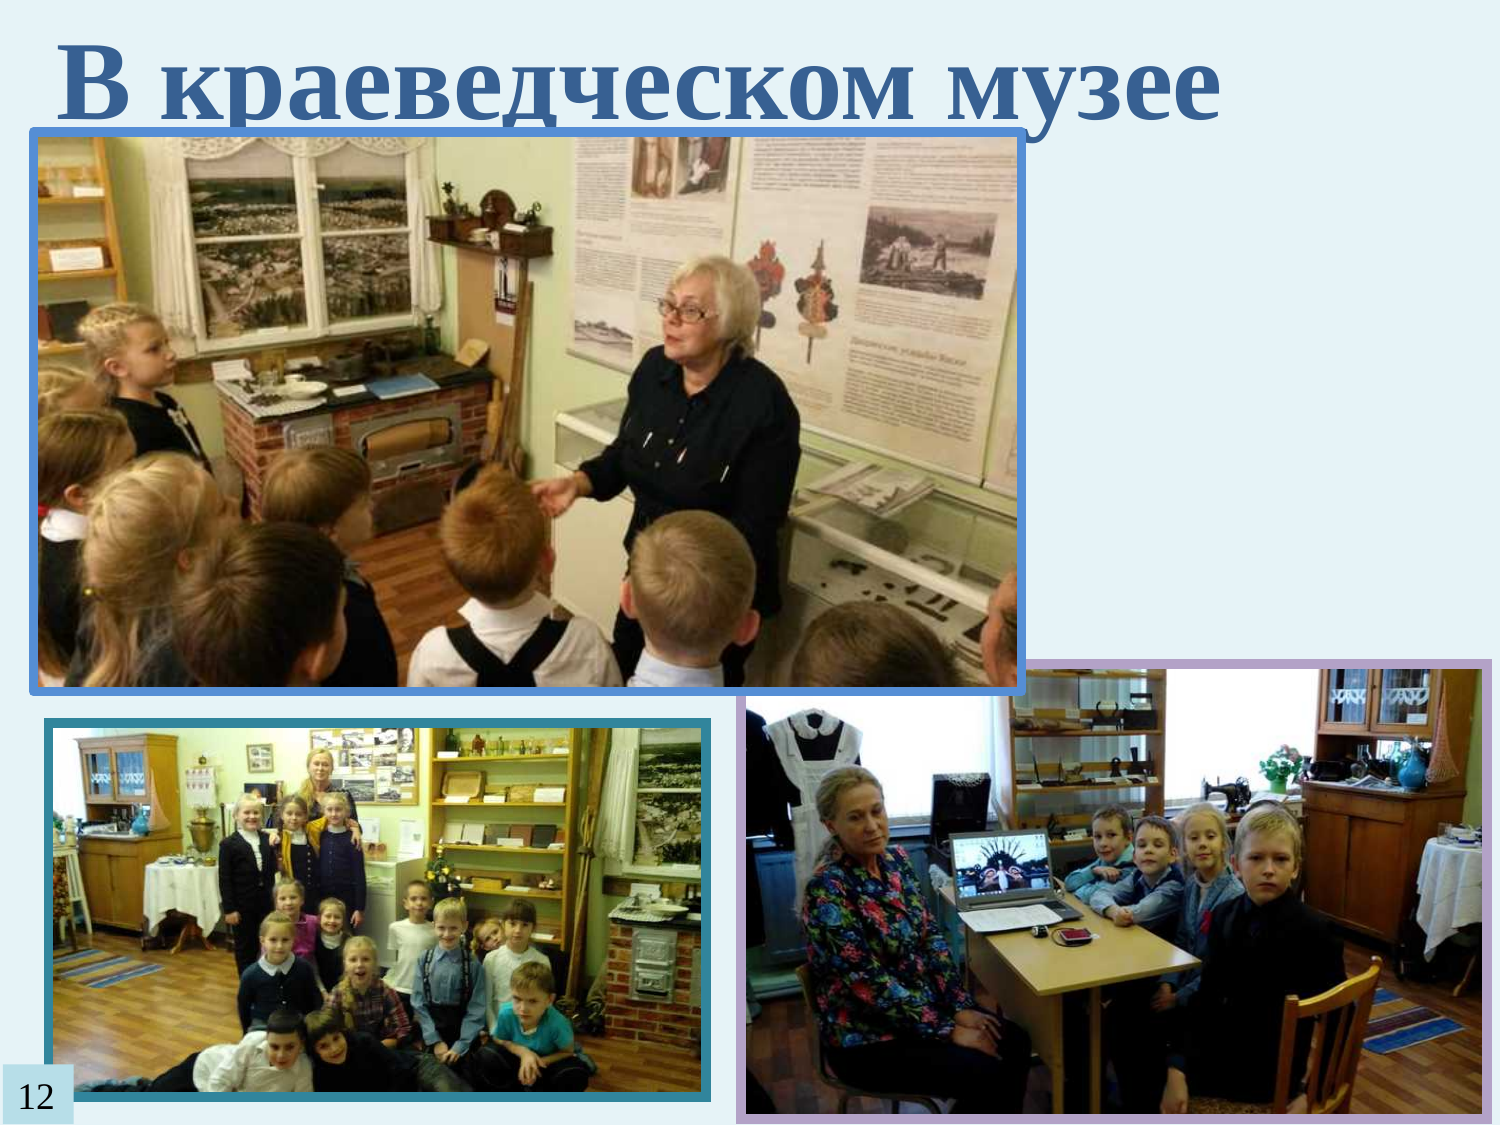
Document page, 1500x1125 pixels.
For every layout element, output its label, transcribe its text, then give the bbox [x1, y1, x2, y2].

text_box 12 [2, 1064, 74, 1125]
picture [37, 136, 1483, 1115]
picture [52, 727, 702, 1093]
text_box В краеведческом музее [41, 0, 1388, 150]
